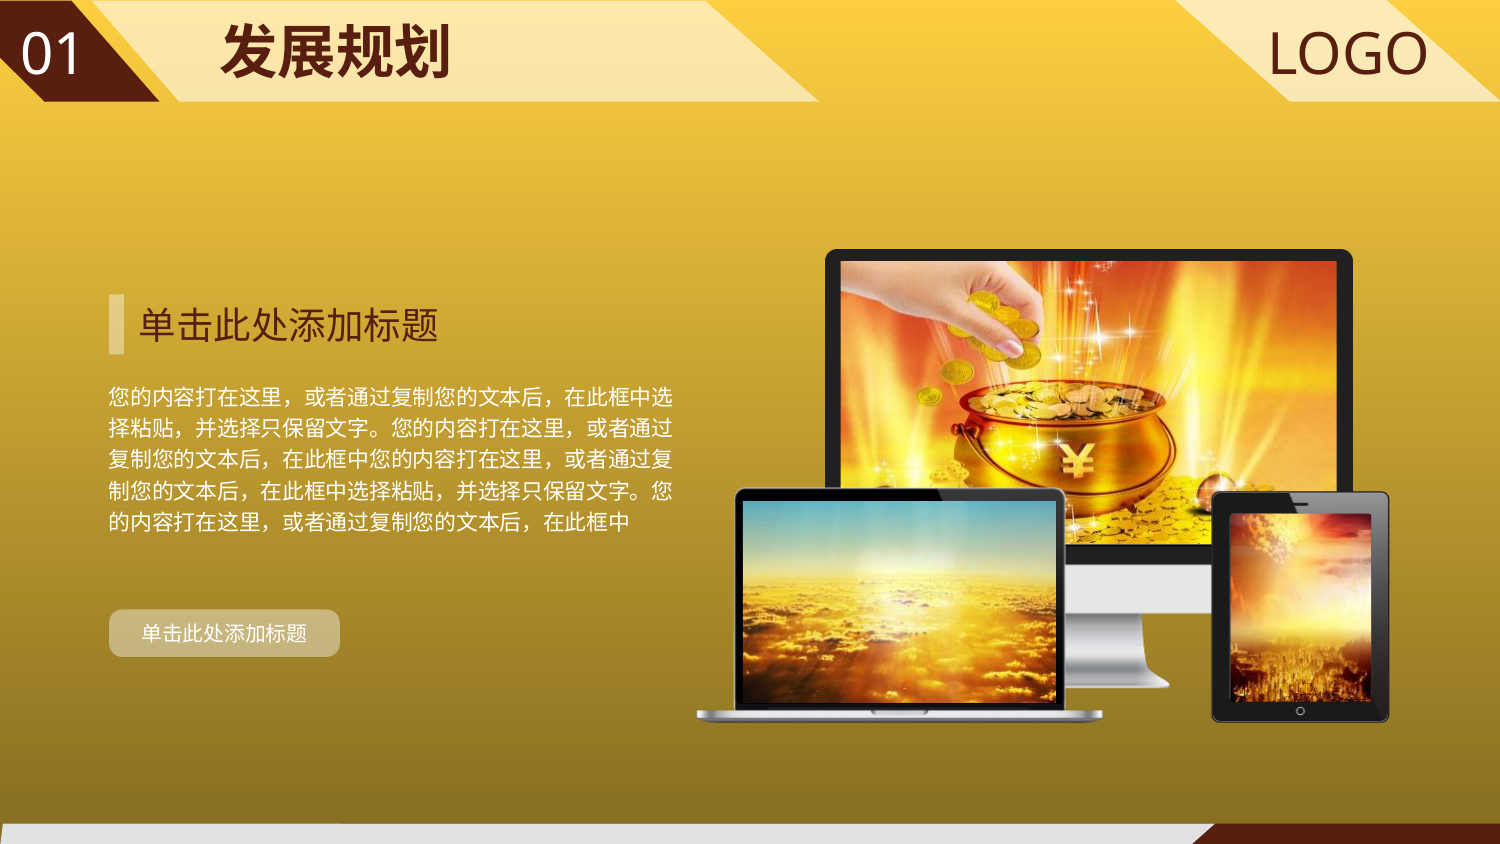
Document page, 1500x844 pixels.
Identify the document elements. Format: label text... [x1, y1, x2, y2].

text_box [1195, 822, 1500, 844]
text_box [1173, 0, 1398, 70]
picture [678, 249, 1353, 740]
text_box 单击此处添加标题 [123, 294, 503, 354]
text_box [1211, 491, 1390, 723]
text_box 01 [5, 8, 102, 94]
text_box LOGO [1252, 8, 1445, 94]
text_box [89, 0, 822, 103]
text_box [0, 822, 1218, 844]
text_box [108, 293, 125, 355]
text_box 单击此处添加标题 [109, 609, 340, 657]
text_box 发展规划 [204, 8, 468, 93]
text_box [35, 34, 162, 103]
text_box 您的内容打在这里，或者通过复制您的文本后，在此框中选择粘贴，并选择只保留文字。您的内容打在这里，或者通过复制您的文本后，在此框中您的内容打在这里，或者通过复制您的文本后，在此框中选择粘贴，并选择只保留文字。您的内容打在这里，或者通过复制您的文本后，在此框中 [94, 370, 691, 561]
text_box [0, 0, 80, 65]
text_box [1279, 50, 1500, 103]
